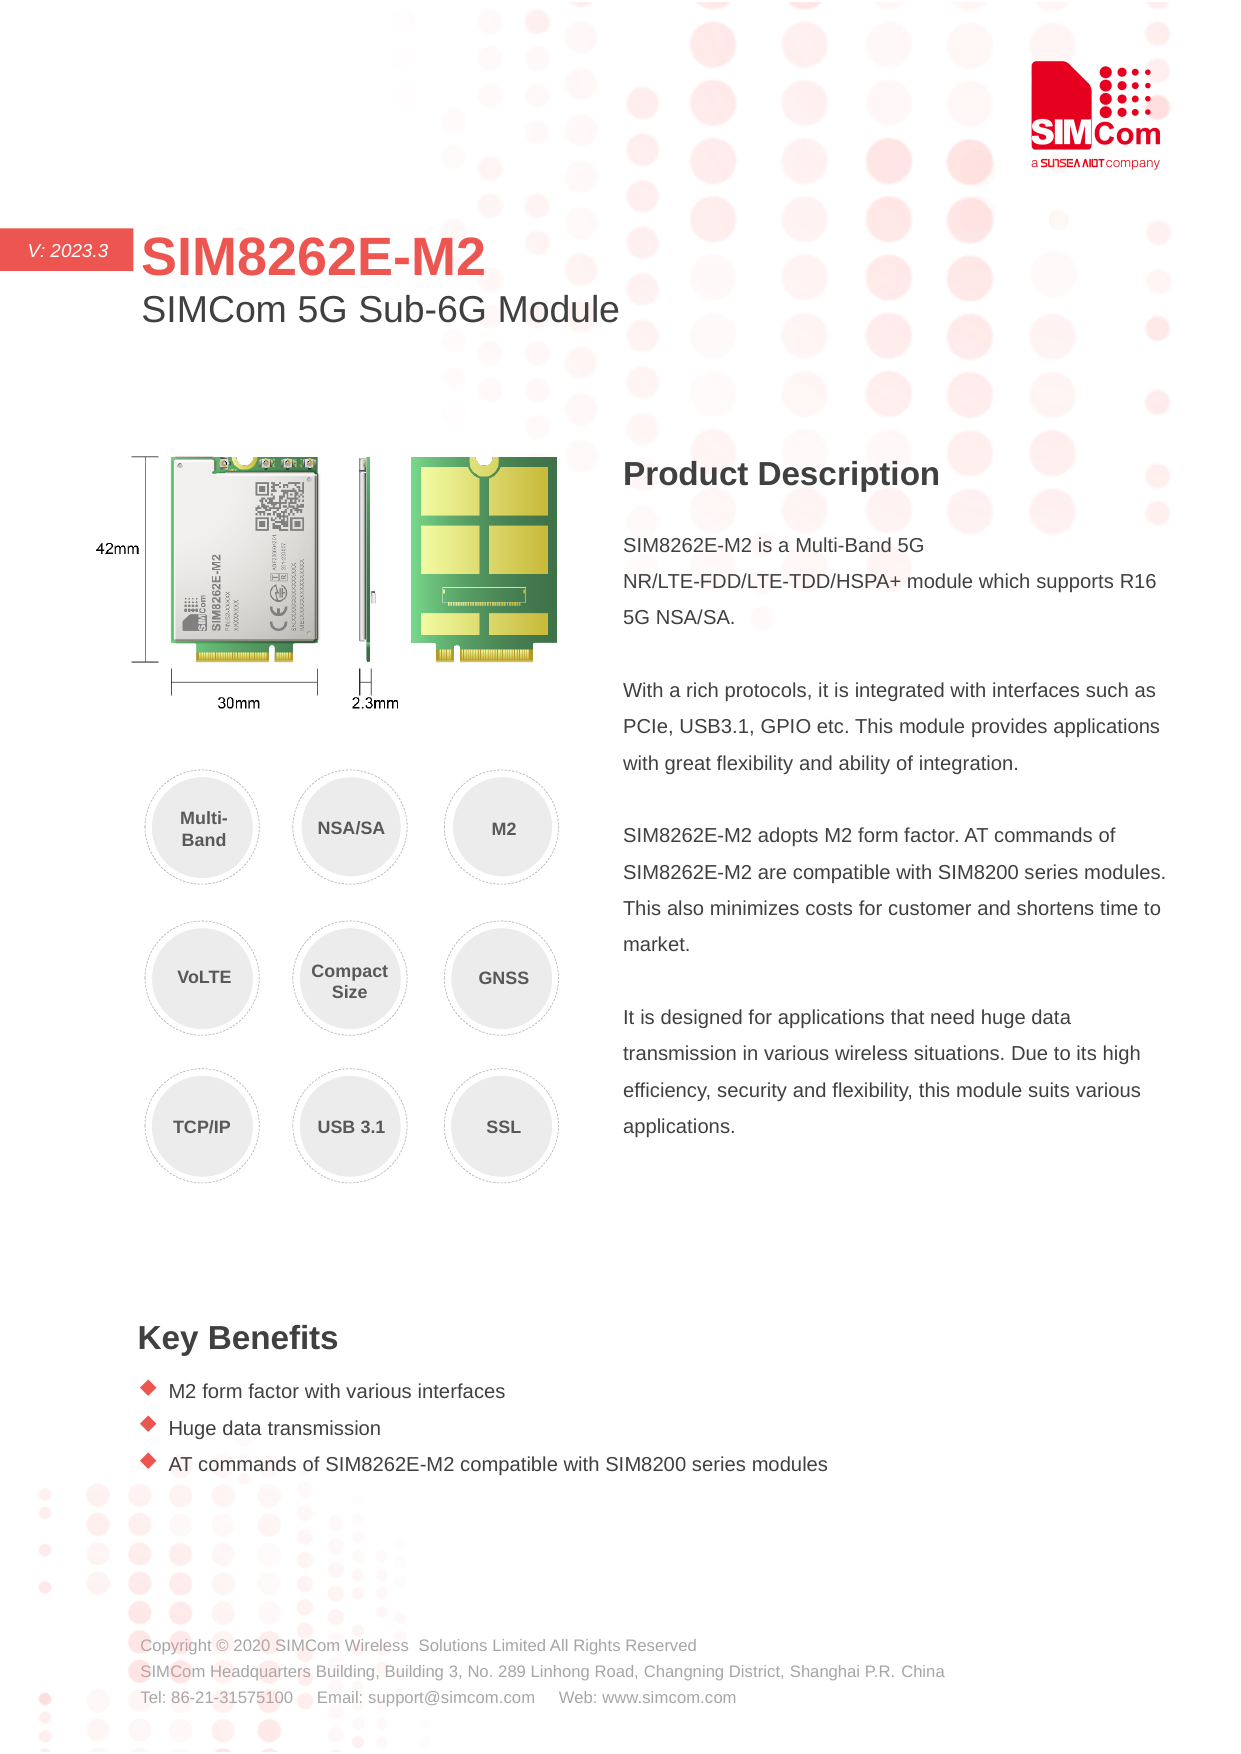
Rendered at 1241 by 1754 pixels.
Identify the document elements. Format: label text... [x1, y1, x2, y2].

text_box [292, 1068, 408, 1183]
text_box VoLTE [137, 958, 144, 995]
text_box GNSS [439, 959, 444, 997]
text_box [444, 920, 559, 1036]
text_box GNSS [559, 959, 569, 997]
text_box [144, 1068, 260, 1183]
text_box SIM8262E-M2 is a Multi-Band 5G NR/LTE-FDD/LTE-TDD/HSPA+ module which supports R16 5G NSA/SA. With a rich protocols, it is integrated with interfaces such as PCIe, USB3.1, GPIO etc. This module provides applications with great flexibility and ability of integration. SIM8262E-M2 adopts M2 form factor. AT commands of SIM8262E-M2 are compatible with SIM8200 series modules. This also minimizes costs for customer and shortens time to market. It is designed for applications that need huge data transmission in various wireless situations. Due to its high efficiency, security and flexibility, this module suits various applications. [623, 519, 1176, 1183]
text_box VoLTE [260, 958, 267, 995]
text_box V: 2023.3 [11, 229, 125, 267]
text_box TCP/IP [137, 1107, 144, 1145]
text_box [292, 769, 408, 885]
picture [22, 1433, 454, 1751]
text_box M2 [439, 810, 444, 847]
text_box NSA/SA [287, 809, 292, 846]
text_box TCP/IP [260, 1107, 267, 1145]
text_box SIMCom 5G Sub-6G Module [125, 262, 837, 347]
text_box Product Description [623, 452, 965, 492]
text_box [144, 769, 260, 885]
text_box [444, 769, 559, 885]
text_box SIM8262E-M2 [125, 207, 704, 293]
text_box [292, 920, 408, 1036]
picture [96, 2, 1205, 713]
text_box SSL [439, 1108, 444, 1145]
text_box USB 3.1 [287, 1108, 292, 1145]
text_box Key Benefits [137, 1316, 480, 1357]
text_box SSL [559, 1108, 569, 1145]
text_box USB 3.1 [408, 1108, 416, 1145]
text_box NSA/SA [408, 809, 416, 846]
text_box Compact Size [285, 951, 292, 1010]
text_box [144, 920, 260, 1036]
text_box M2 [559, 810, 569, 847]
text_box M2 form factor with various interfaces Huge data transmission AT commands of SIM8262E-M2 compatible with SIM8200 series modules [138, 1359, 1196, 1483]
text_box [444, 1068, 559, 1183]
text_box Compact Size [408, 951, 415, 1010]
